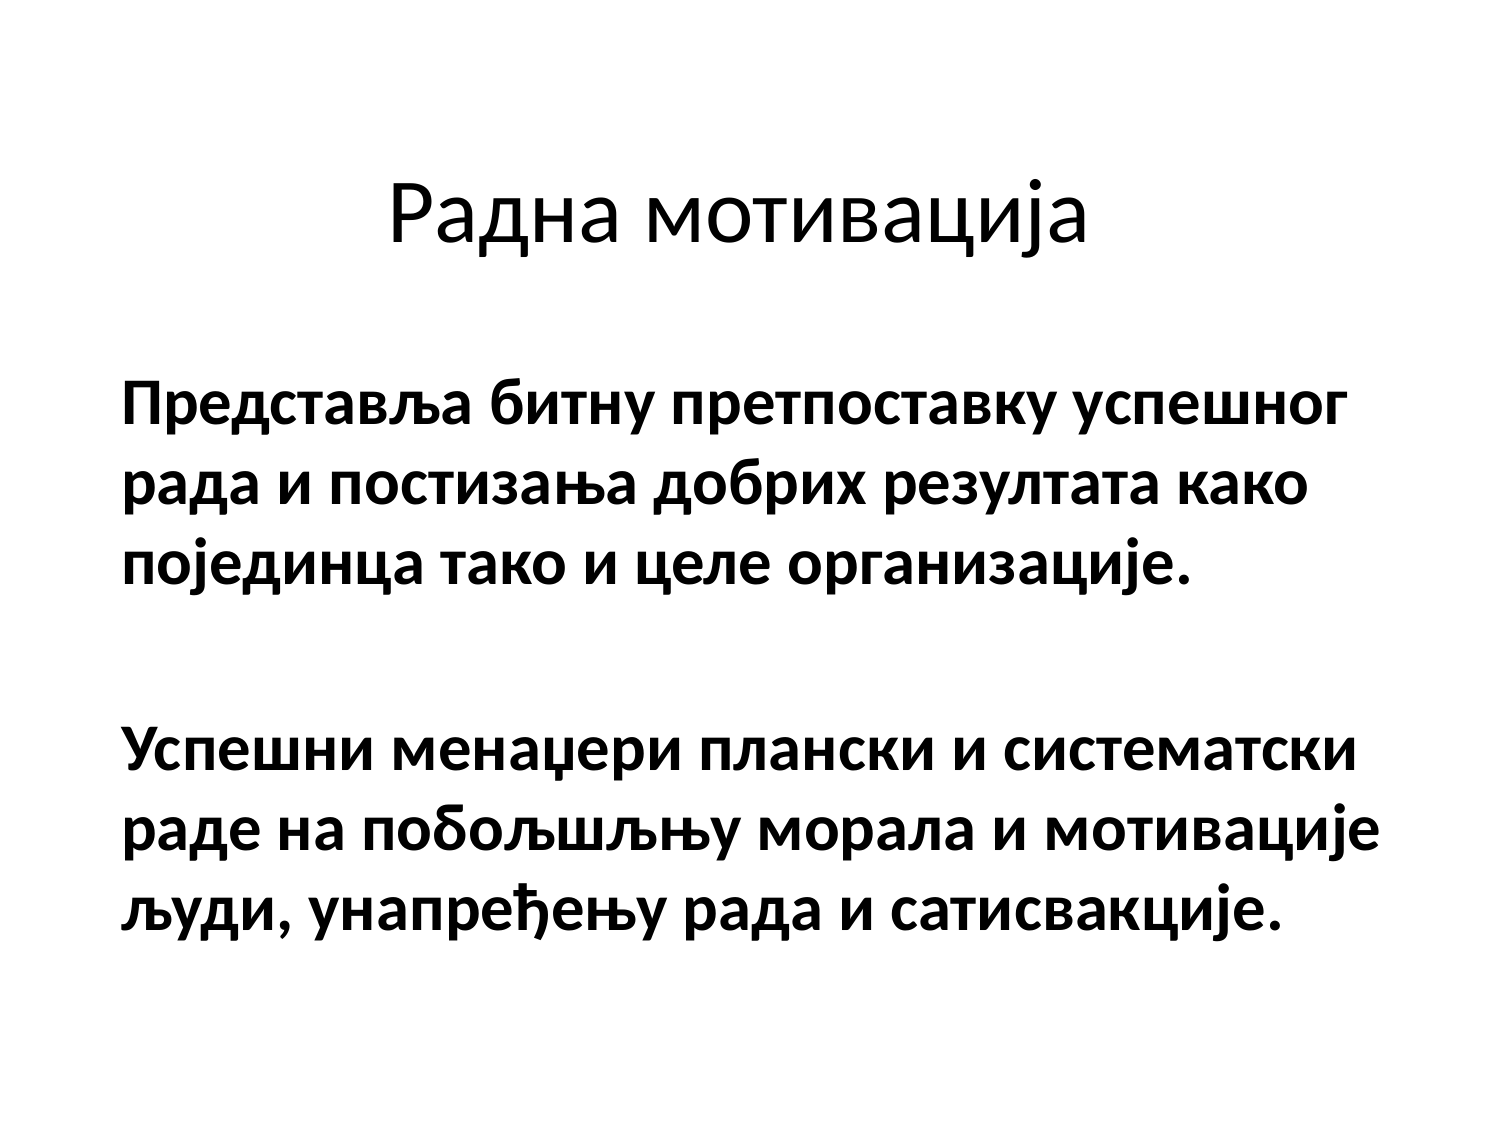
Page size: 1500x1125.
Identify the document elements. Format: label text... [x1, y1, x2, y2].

list Представља битну претпоставку успешног рада и постизања добрих резултата како појединца тако и целе организације. Успешни менаџери плански и систематски раде на побољшљњу морала и мотивације људи, унапређењу рада и сатисвакције. [50, 350, 1400, 1093]
title Радна мотивација [75, 112, 1425, 300]
